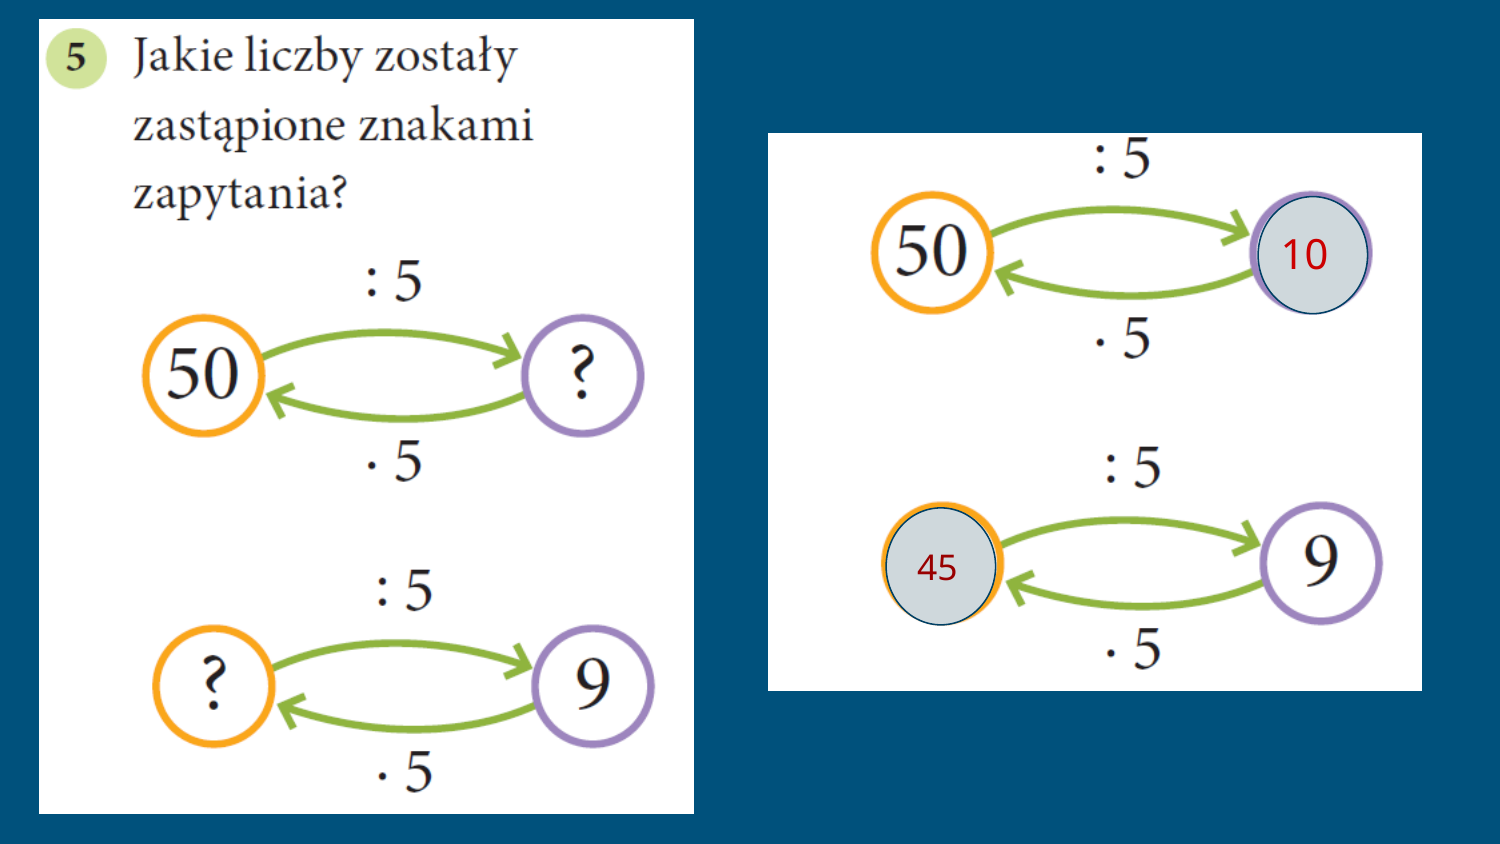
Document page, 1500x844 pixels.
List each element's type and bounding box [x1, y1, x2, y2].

picture [769, 134, 1421, 690]
picture [40, 20, 693, 813]
